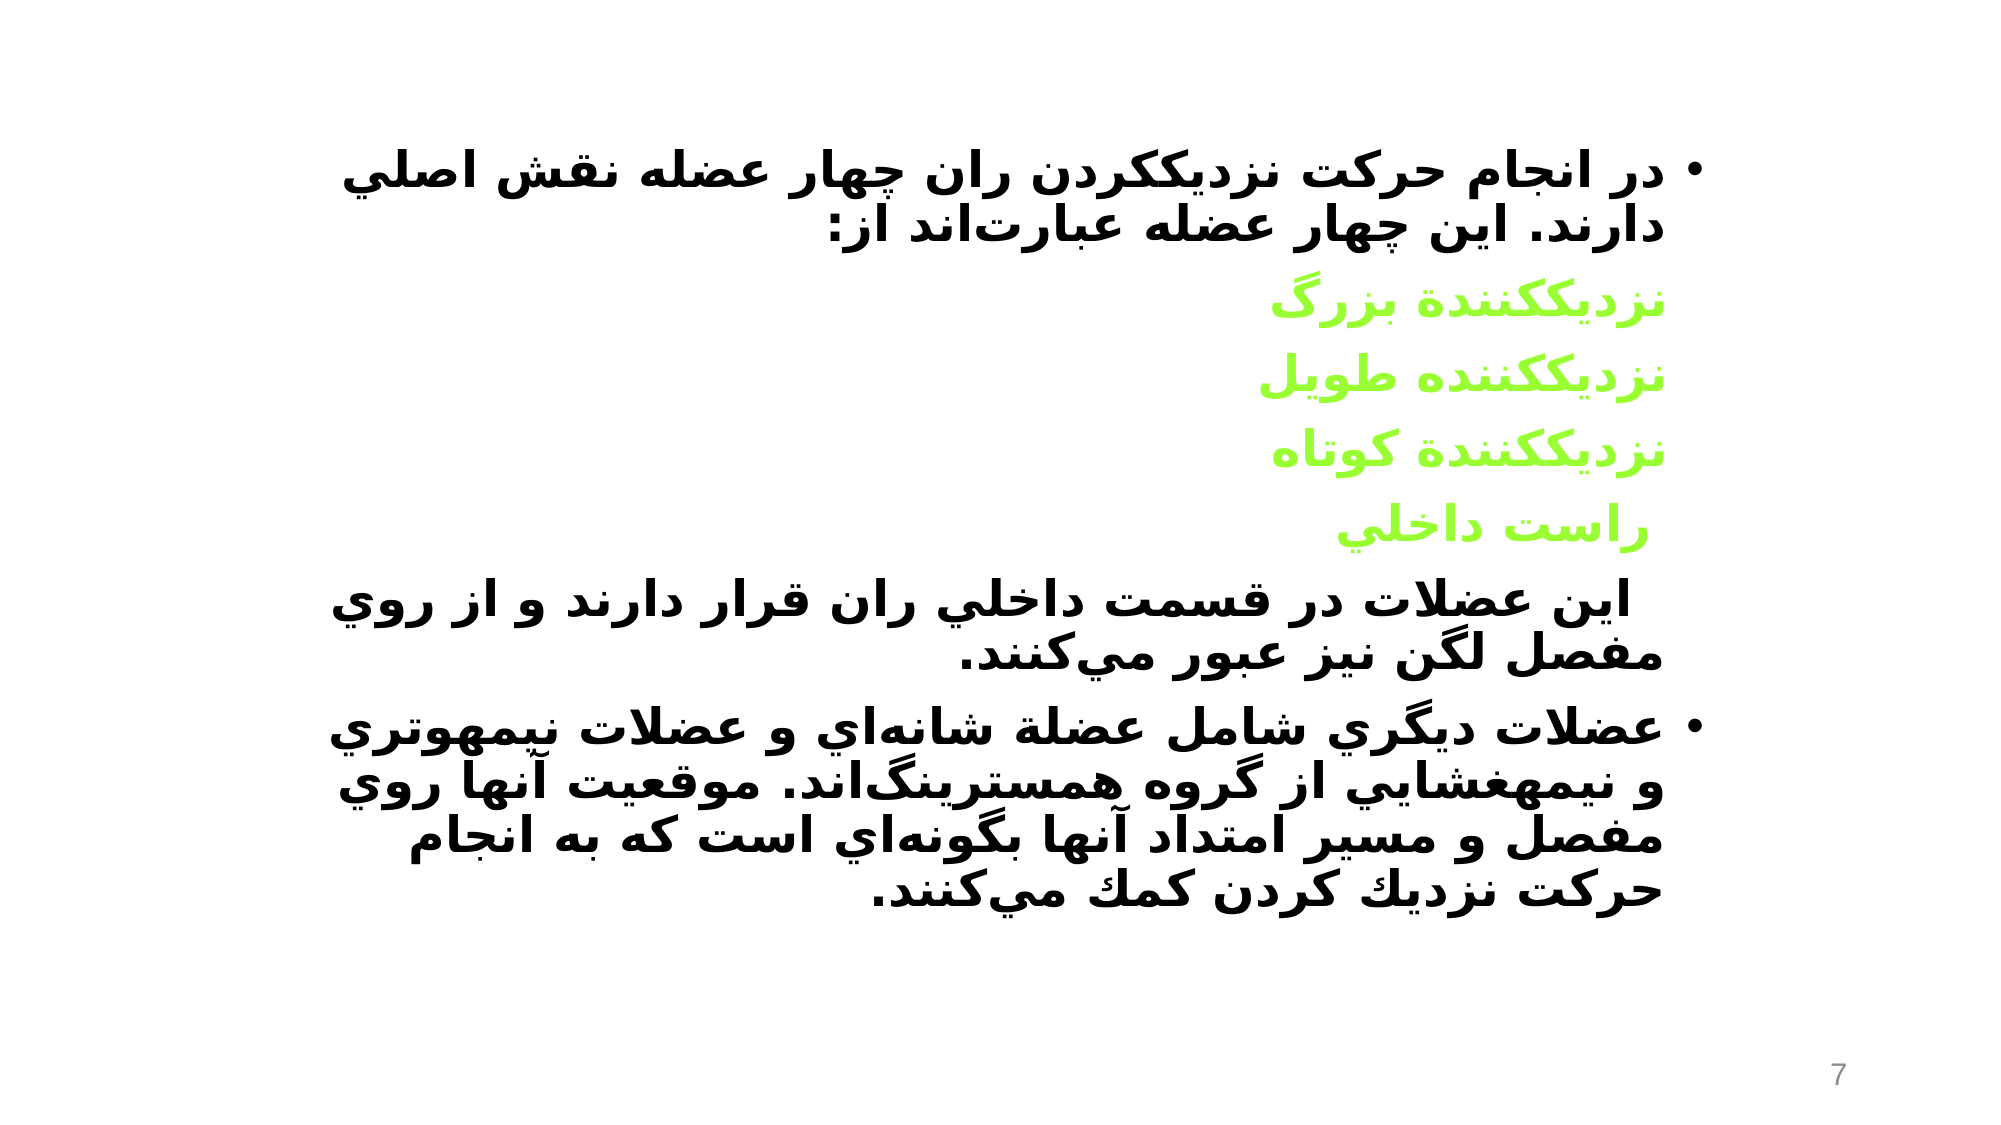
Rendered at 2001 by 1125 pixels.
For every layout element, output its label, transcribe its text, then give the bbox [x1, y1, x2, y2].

list در انجام حركت نزديك‎كردن ران چهار عضله نقش اصلي دارند. اين چهار عضله عبارت‌اند از: نزديك‎كنندة بزرگ نزديك‎كننده طويل نزديك‎كنندة كوتاه راست داخلي اين عضلات در قسمت داخلي ران قرار دارند و از روي مفصل لگن نيز عبور مي‌كنند. عضلات ديگري شامل عضلة شانه‌اي و عضلات نيمه‎وتري و نيمه‎غشايي از گروه همسترينگ‌اند. موقعيت آنها روي مفصل و مسير امتداد آنها بگونه‌اي است كه به انجام حركت نزديك كردن كمك مي‌كنند. [281, 137, 1719, 1005]
slide_number 7 [1412, 1042, 1863, 1103]
